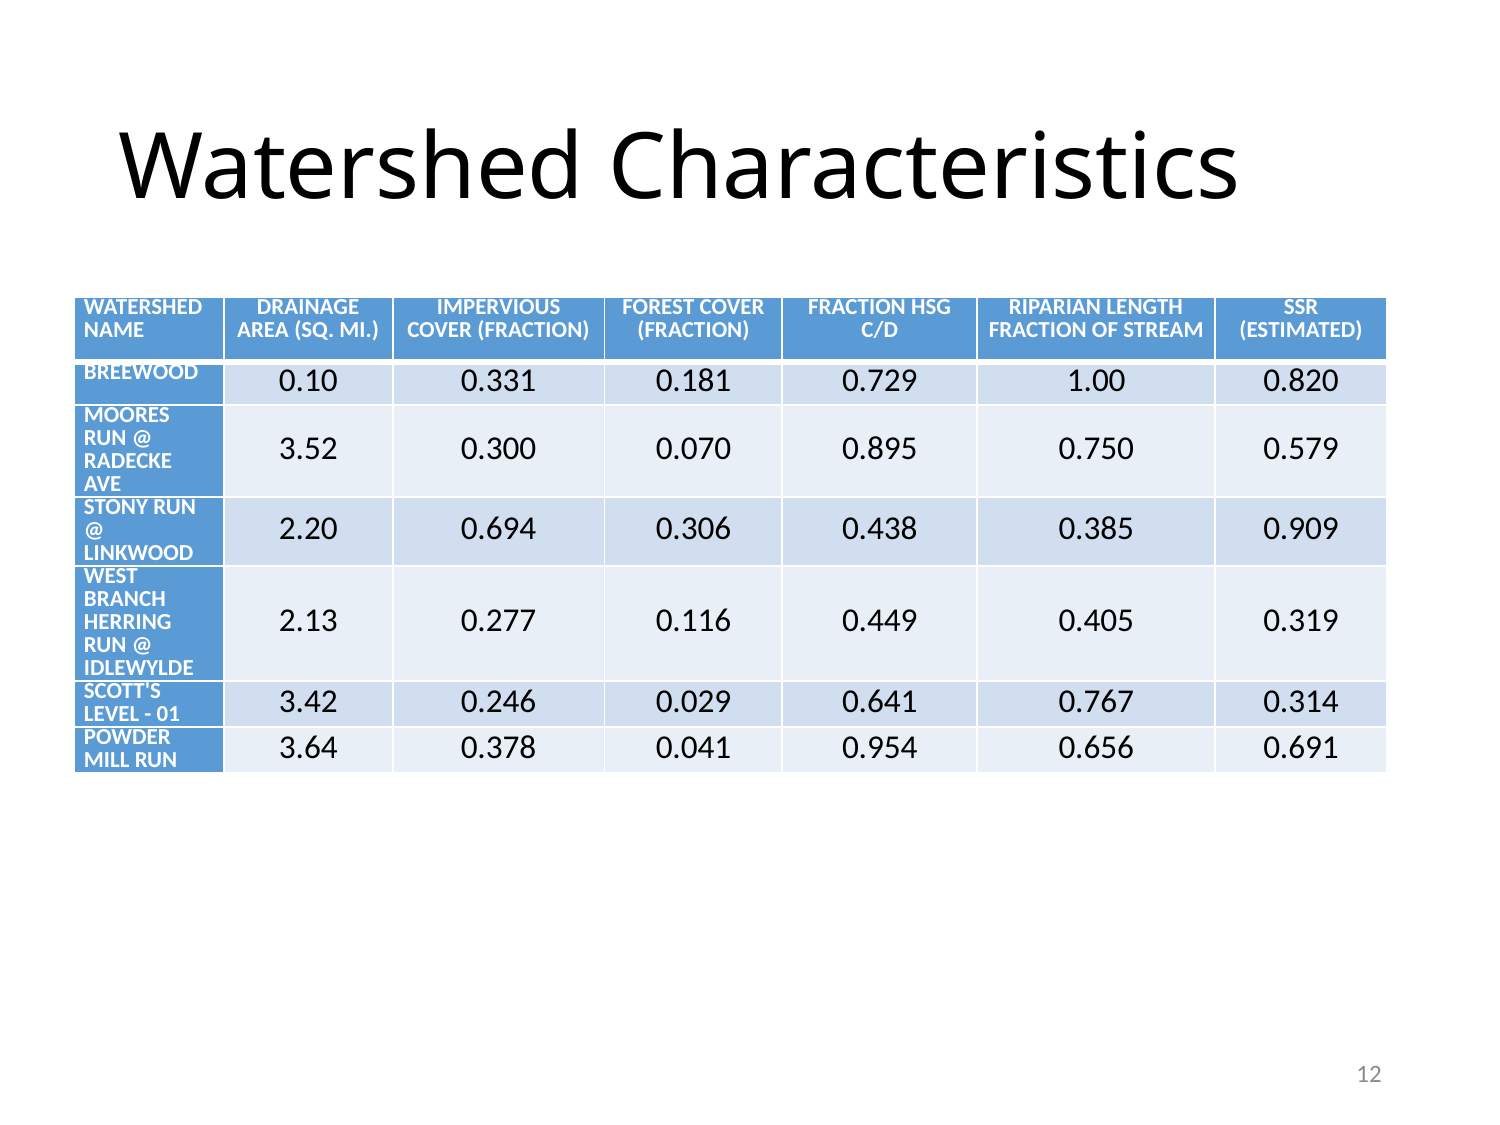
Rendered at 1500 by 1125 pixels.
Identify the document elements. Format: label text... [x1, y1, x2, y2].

table_cell Stony Run @ Linkwood [75, 498, 223, 565]
table_cell 0.385 [978, 498, 1214, 565]
table_cell 0.449 [783, 567, 976, 680]
table_cell 0.438 [783, 498, 976, 565]
table_cell 0.10 [225, 365, 392, 404]
title Watershed Characteristics [103, 59, 1397, 278]
table_cell 0.909 [1216, 498, 1386, 565]
table_cell 0.029 [605, 682, 781, 726]
table_cell 0.319 [1216, 567, 1386, 680]
table_cell 0.767 [978, 682, 1214, 726]
table_cell 0.041 [605, 728, 781, 772]
table_cell 0.954 [783, 728, 976, 772]
table_cell 2.20 [225, 498, 392, 565]
table_cell 0.729 [783, 365, 976, 404]
table_cell 0.895 [783, 406, 976, 496]
table_cell 0.314 [1216, 682, 1386, 726]
table_header Impervious Cover (fraction) [394, 298, 604, 359]
table_cell 0.116 [605, 567, 781, 680]
table_cell 0.656 [978, 728, 1214, 772]
table_cell 0.300 [394, 406, 604, 496]
table_cell 0.070 [605, 406, 781, 496]
table_cell Breewood [75, 365, 223, 404]
table_cell West Branch Herring Run @ Idlewylde [75, 567, 223, 680]
table_cell 0.306 [605, 498, 781, 565]
table_header SSR (Estimated) [1216, 298, 1386, 359]
table_cell 0.691 [1216, 728, 1386, 772]
table_cell 2.13 [225, 567, 392, 680]
table_header Riparian Length Fraction of stream [978, 298, 1214, 359]
table_cell 0.750 [978, 406, 1214, 496]
table_header Forest Cover (fraction) [605, 298, 781, 359]
table_cell 0.579 [1216, 406, 1386, 496]
table_cell 3.64 [225, 728, 392, 772]
table_cell 0.405 [978, 567, 1214, 680]
table_cell Scott's Level - 01 [75, 682, 223, 726]
table_cell 0.378 [394, 728, 604, 772]
table_cell 3.42 [225, 682, 392, 726]
table_cell Moores Run @ Radecke Ave [75, 406, 223, 496]
table_header Fraction HSG C/D [783, 298, 976, 359]
table_header Watershed Name [75, 298, 223, 359]
table_cell 0.641 [783, 682, 976, 726]
table_header Drainage Area (sq. mi.) [225, 298, 392, 359]
table_cell 0.331 [394, 365, 604, 404]
table_cell 0.246 [394, 682, 604, 726]
table_cell 0.181 [605, 365, 781, 404]
slide_number 12 [1059, 1042, 1397, 1103]
table_cell 0.820 [1216, 365, 1386, 404]
table_cell 3.52 [225, 406, 392, 496]
table_cell 1.00 [978, 365, 1214, 404]
table_cell 0.277 [394, 567, 604, 680]
table_cell Powder Mill Run [75, 728, 223, 772]
table_cell 0.694 [394, 498, 604, 565]
